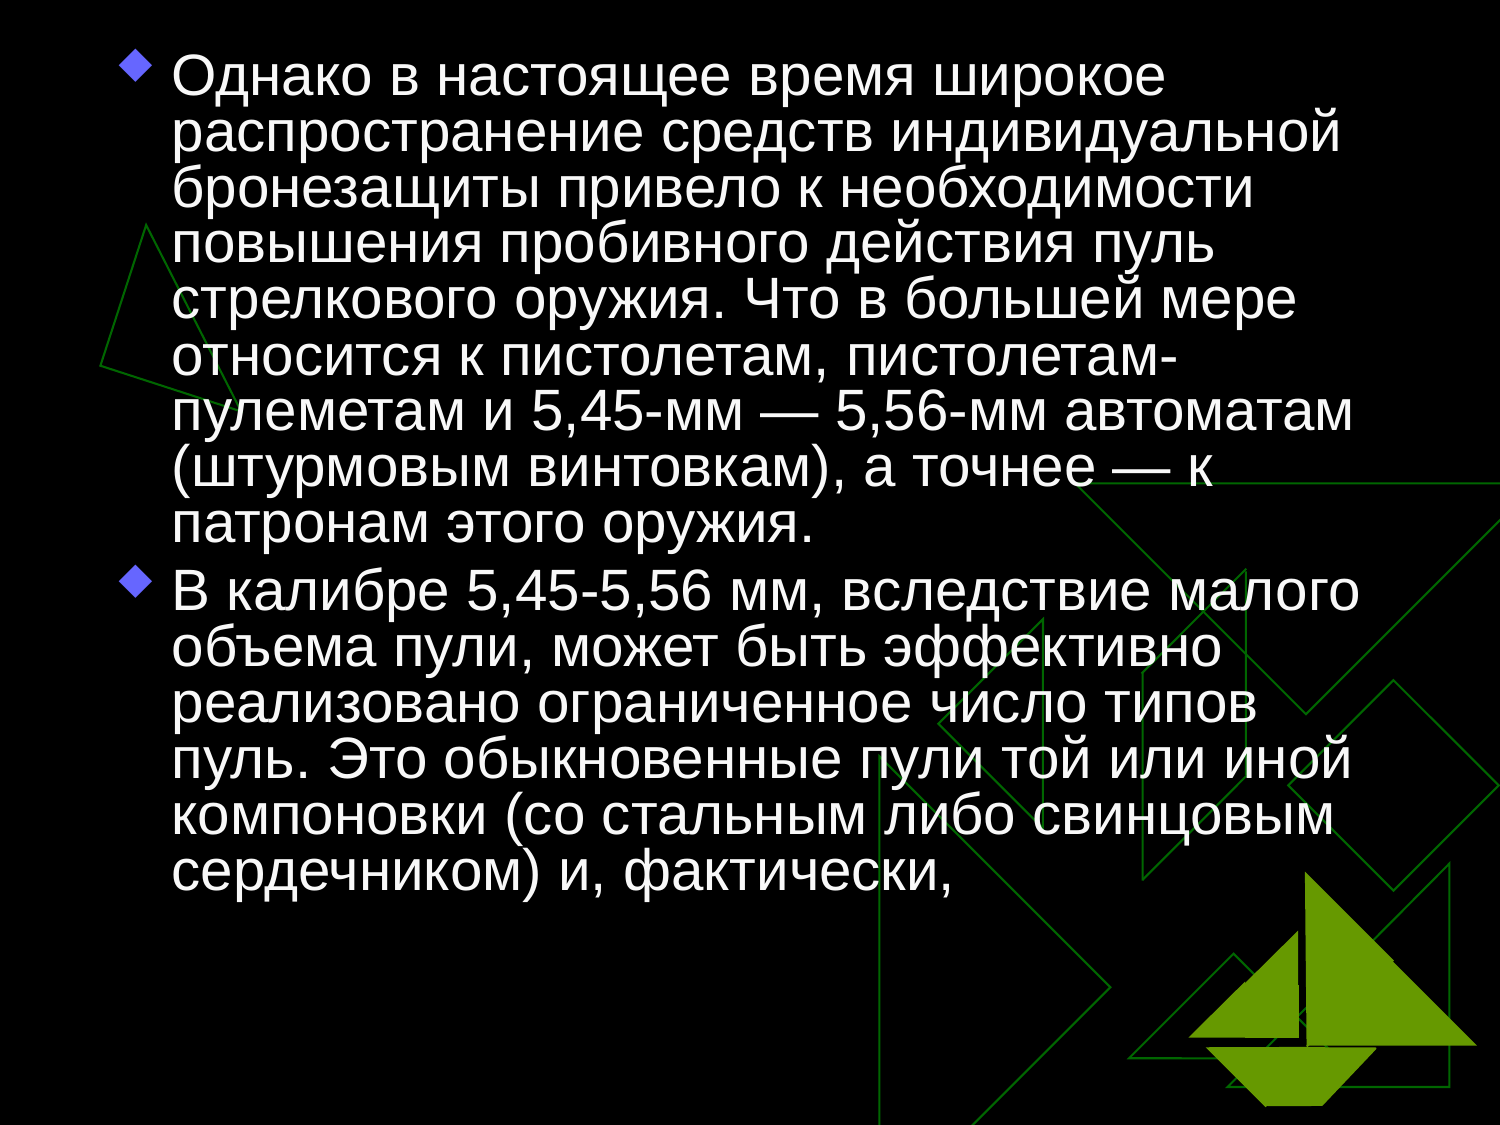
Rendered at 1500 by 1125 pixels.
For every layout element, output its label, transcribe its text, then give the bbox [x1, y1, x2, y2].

list Однако в настоящее время широкое распространение средств индивидуальной бронезащиты привело к необходимости повышения пробивного действия пуль стрелкового оружия. Что в большей мере относится к пистолетам, пистолетам-пулеметам и 5,45-мм — 5,56-мм автоматам (штурмовым винтовкам), а точнее — к патронам этого оружия. В калибре 5,45-5,56 мм, вследствие малого объема пули, может быть эффективно реализовано ограниченное число типов пуль. Это обыкновенные пули той или иной компоновки (со стальным либо свинцовым сердечником) и, фактически, [100, 42, 1383, 929]
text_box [1190, 898, 1451, 1106]
